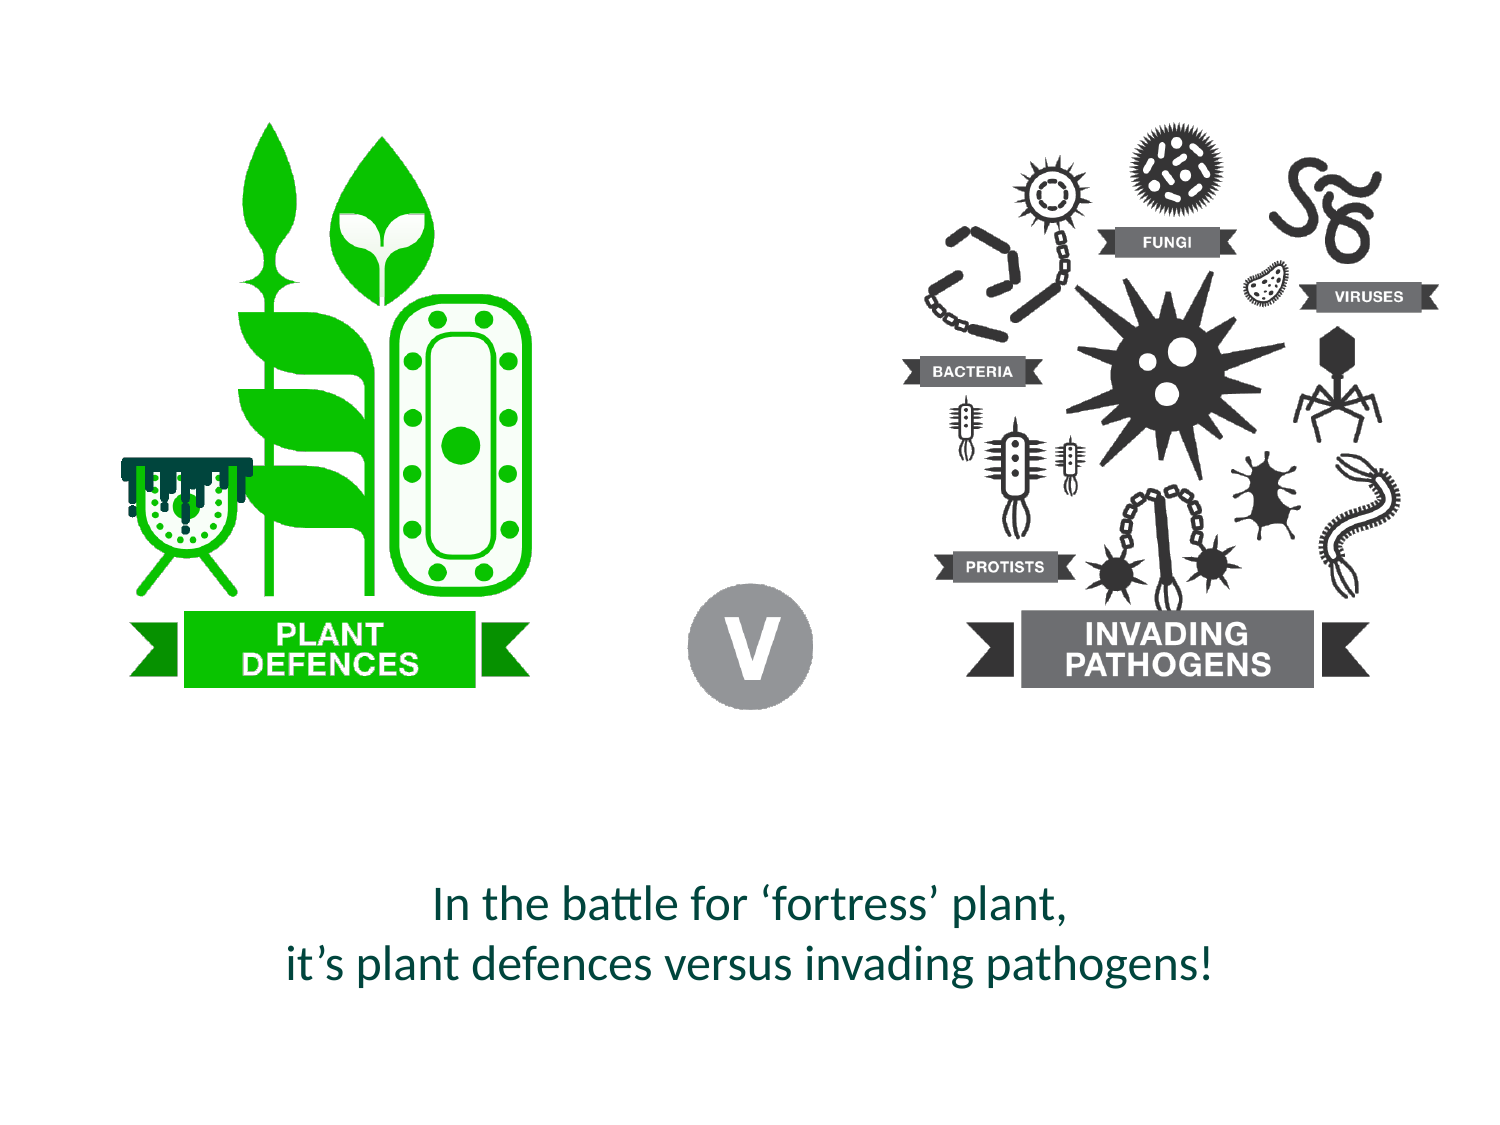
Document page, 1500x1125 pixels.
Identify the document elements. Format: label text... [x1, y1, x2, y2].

text_box In the battle for ‘fortress’ plant, it’s plant defences versus invading pathogens! [47, 802, 1452, 998]
picture [687, 583, 813, 710]
picture [902, 121, 1439, 688]
picture [121, 121, 532, 688]
